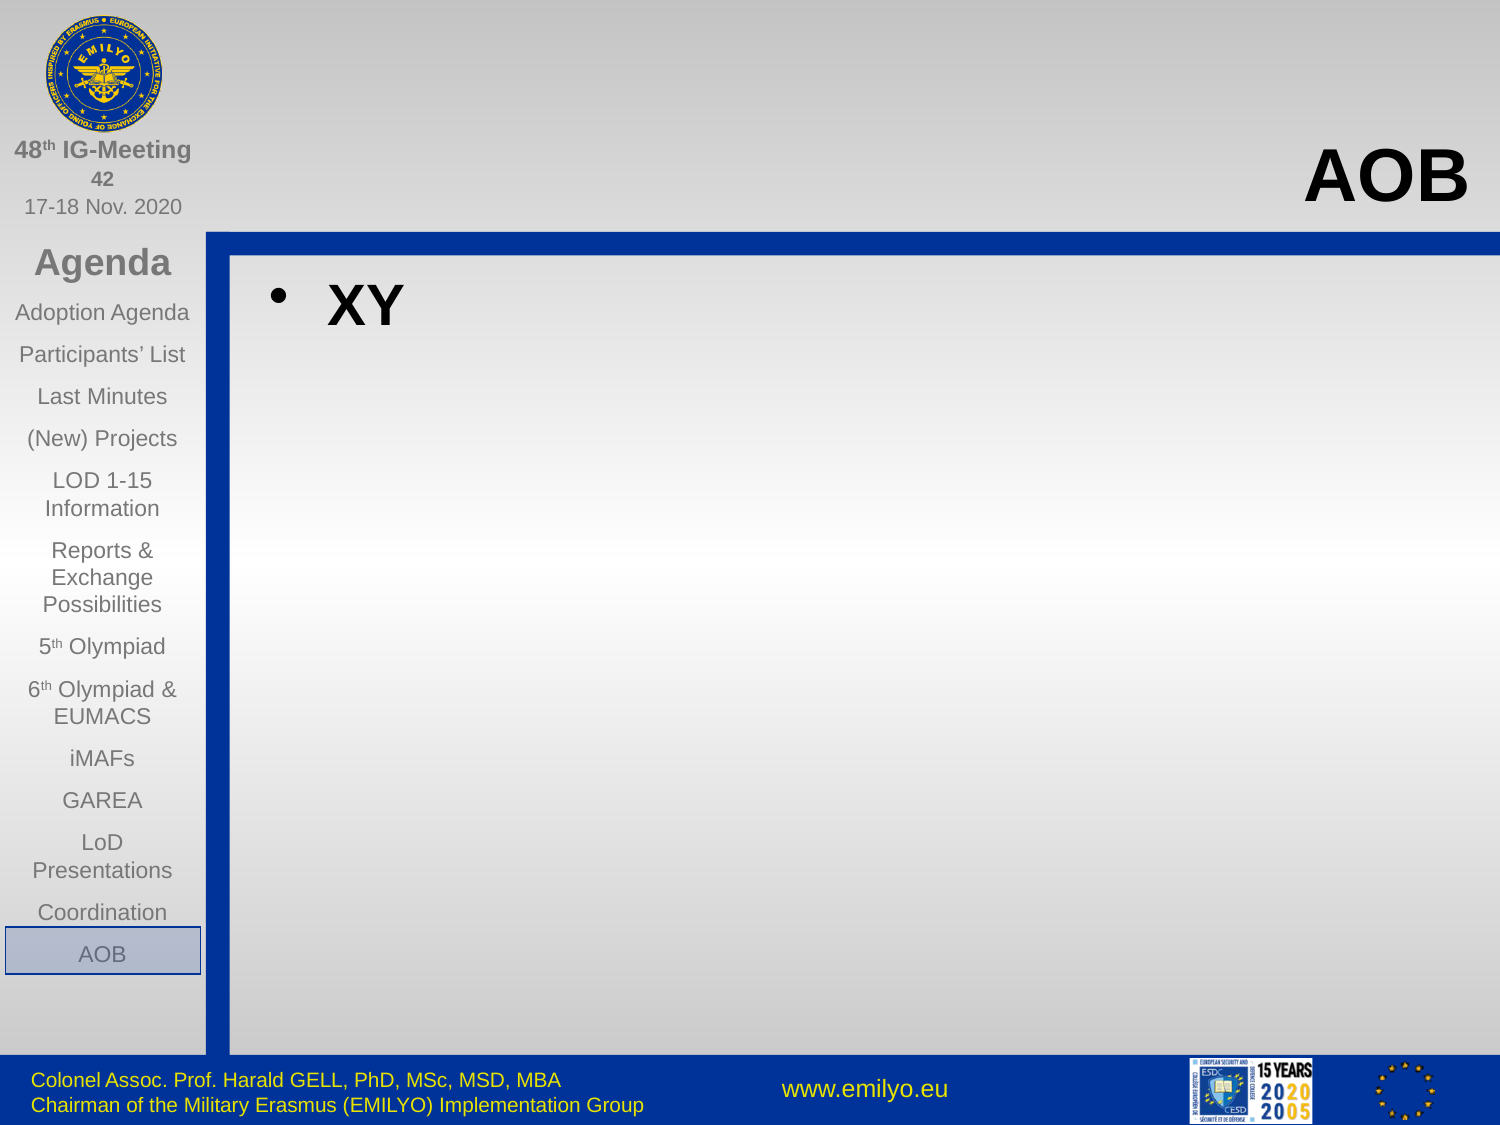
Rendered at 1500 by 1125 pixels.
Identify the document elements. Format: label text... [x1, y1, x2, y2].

picture [1189, 1059, 1313, 1124]
title AOB [207, 28, 1471, 217]
picture [45, 14, 163, 133]
text_box [5, 926, 201, 974]
picture [1374, 1060, 1435, 1120]
list XY [268, 261, 1468, 1059]
